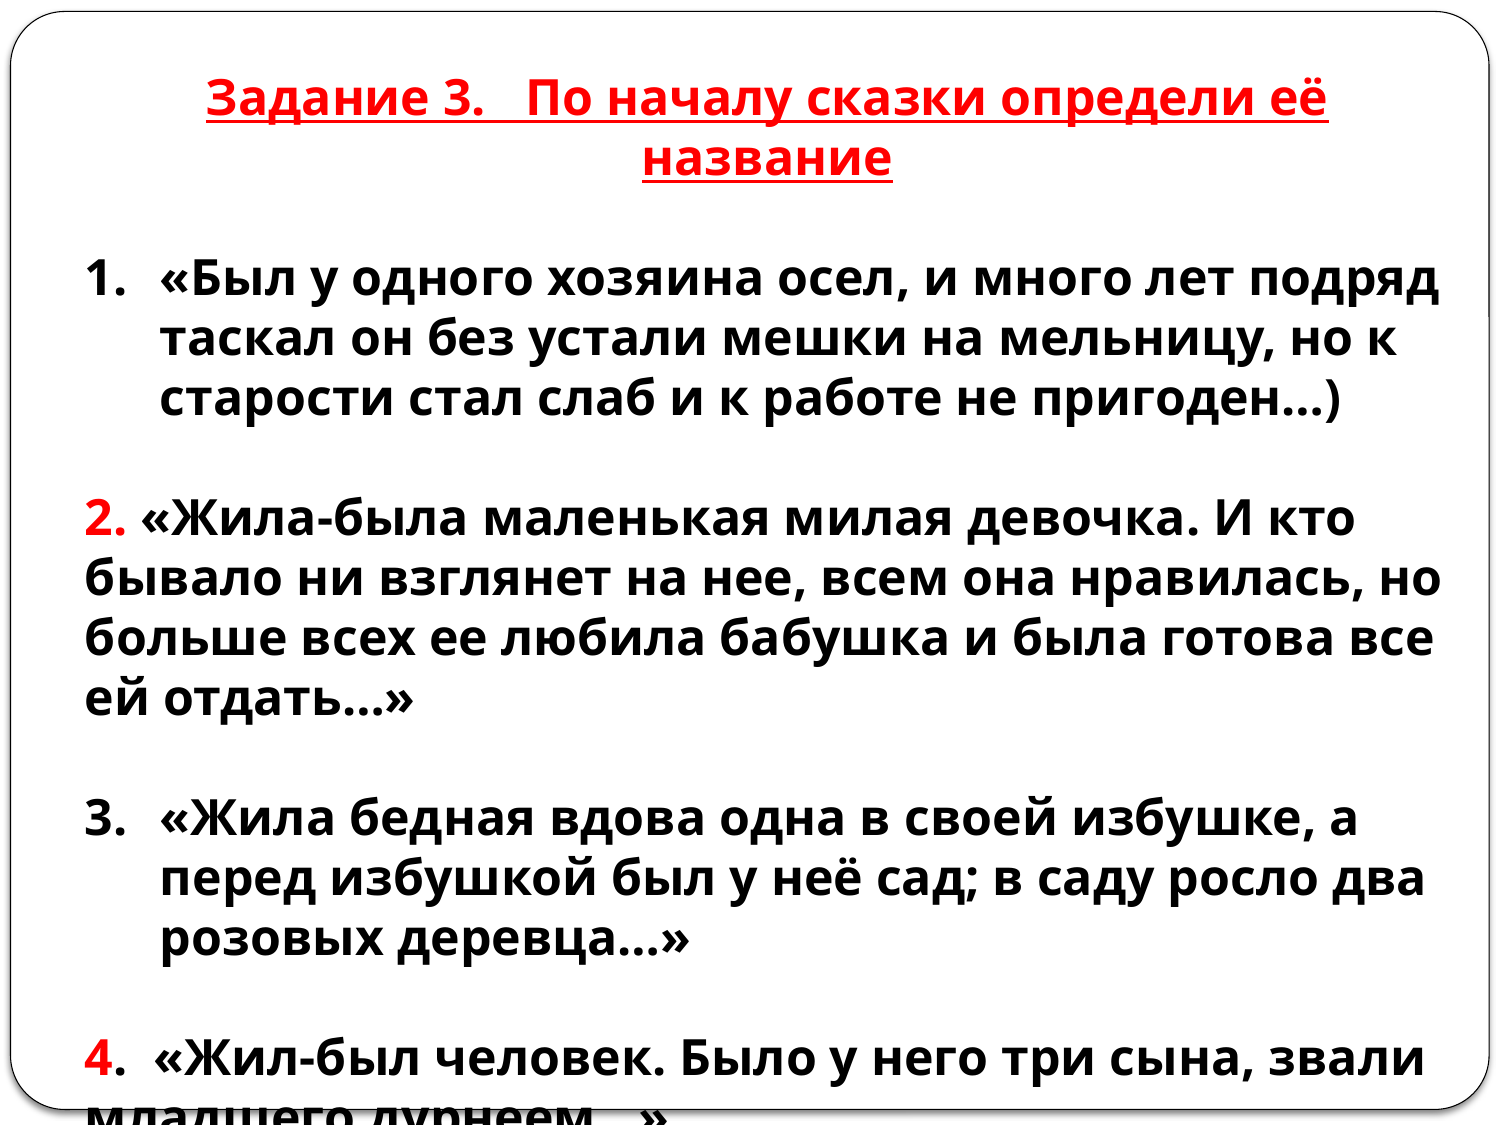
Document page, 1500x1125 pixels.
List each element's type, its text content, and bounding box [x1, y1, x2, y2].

text_box Задание 3. По началу сказки определи её название «Был у одного хозяина осел, и много лет подряд таскал он без устали мешки на мельницу, но к старости стал слаб и к работе не пригоден…) 2. «Жила-была маленькая милая девочка. И кто бывало ни взглянет на нее, всем она нравилась, но больше всех ее любила бабушка и была готова все ей отдать…» «Жила бедная вдова одна в своей избушке, а перед избушкой был у неё сад; в саду росло два розовых деревца…» 4. «Жил-был человек. Было у него три сына, звали младшего дурнеем…» [70, 58, 1465, 1125]
